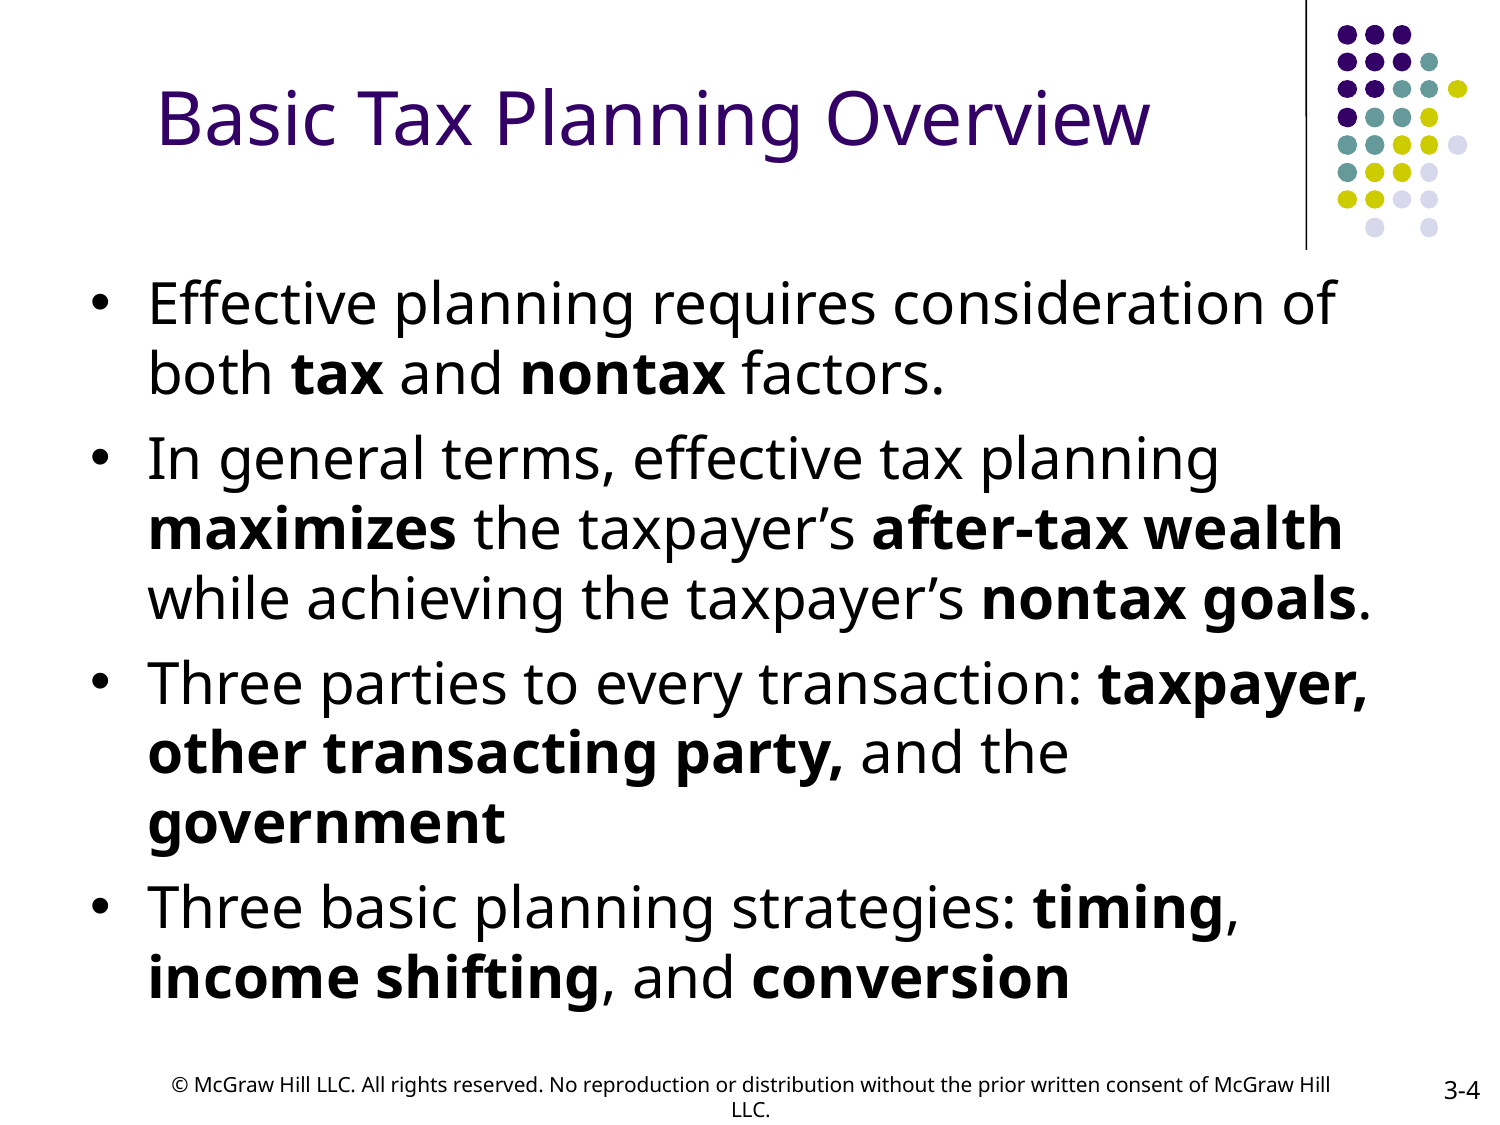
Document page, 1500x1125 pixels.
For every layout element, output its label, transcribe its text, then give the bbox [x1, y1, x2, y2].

list Effective planning requires consideration of both tax and nontax factors. In general terms, effective tax planning maximizes the taxpayer’s after-tax wealth while achieving the taxpayer’s nontax goals. Three parties to every transaction: taxpayer, other transacting party, and the government Three basic planning strategies: timing, income shifting, and conversion [75, 259, 1425, 1062]
slide_number 3-4 [1345, 1061, 1496, 1122]
title Basic Tax Planning Overview [32, 8, 1275, 234]
